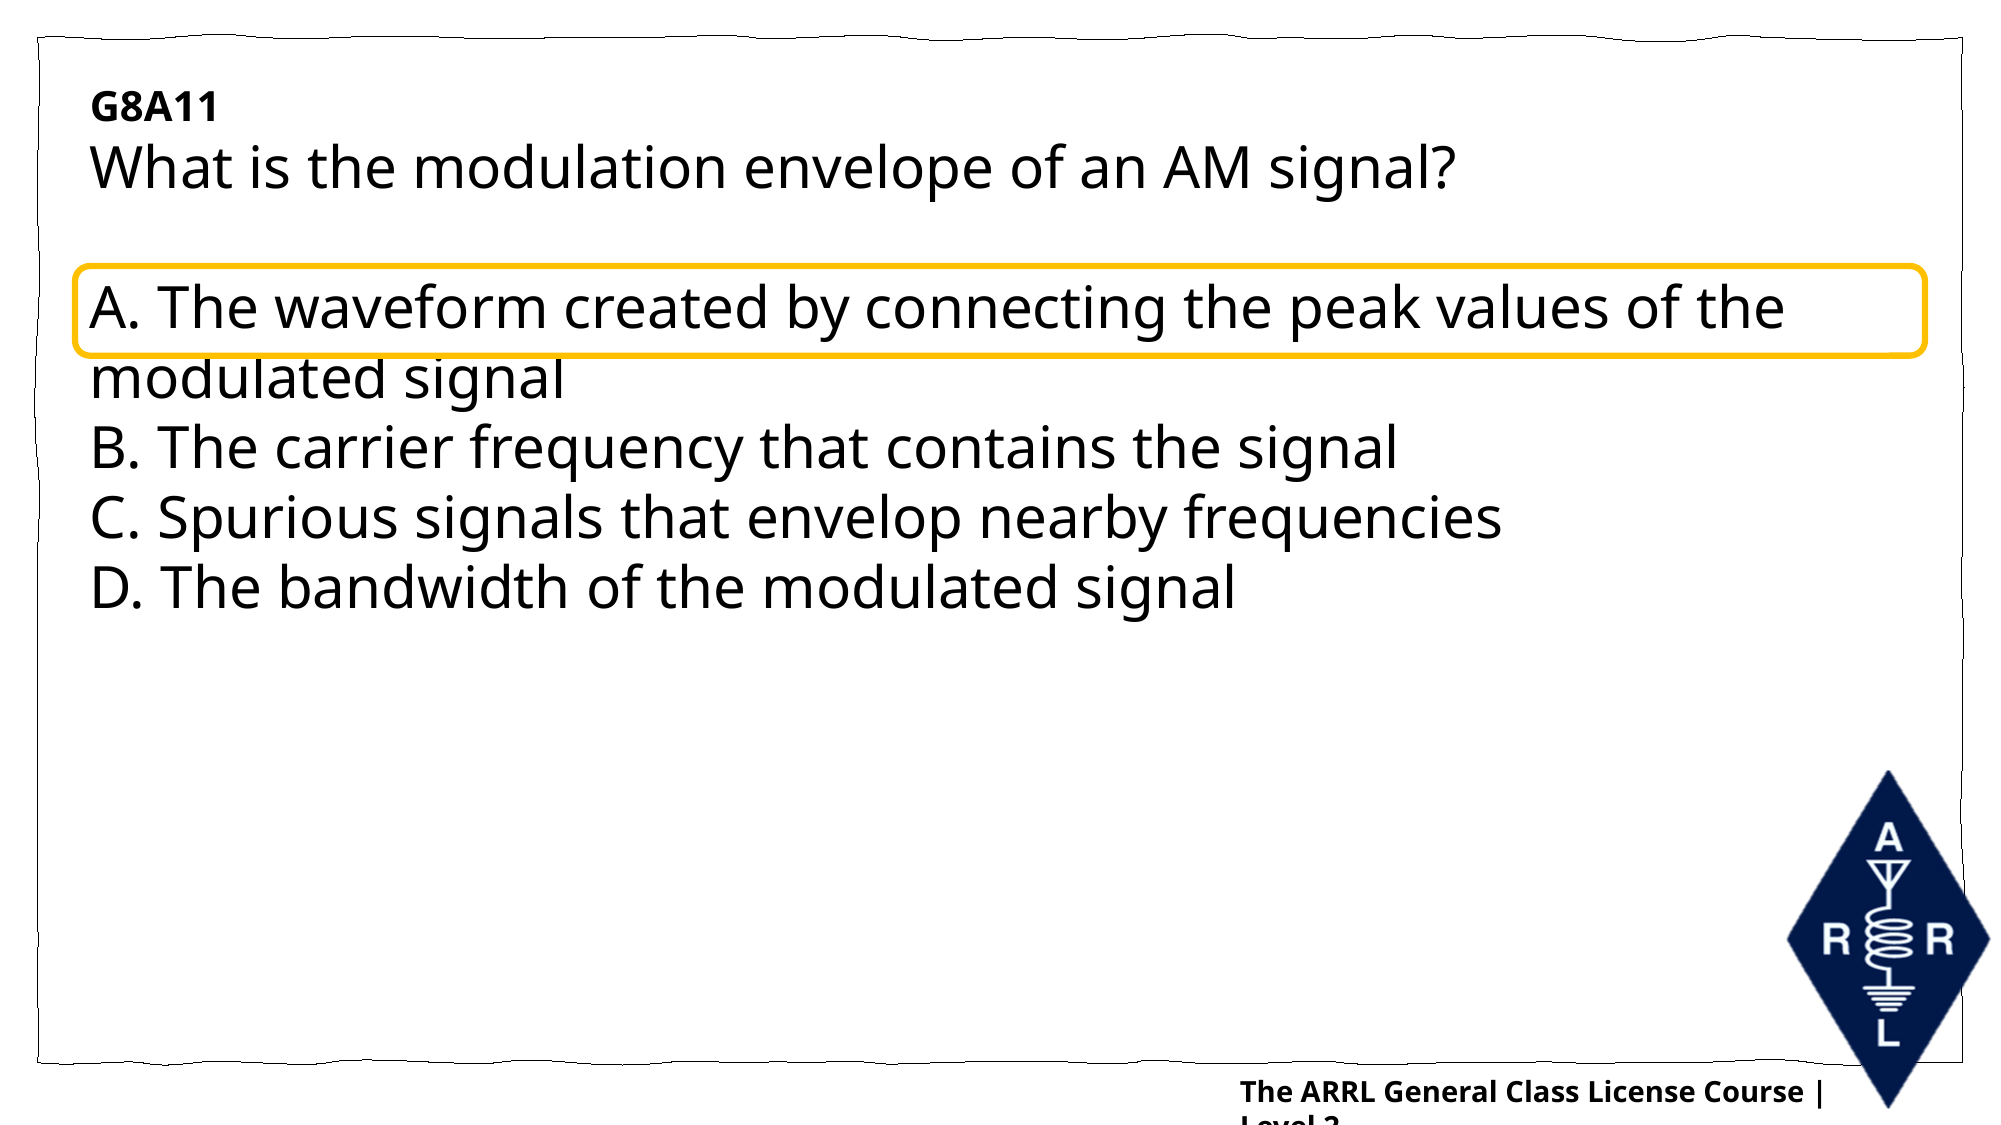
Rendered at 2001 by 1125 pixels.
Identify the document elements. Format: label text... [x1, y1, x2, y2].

text_box G8A11 What is the modulation envelope of an AM signal? A. The waveform created by connecting the peak values of the modulated signal B. The carrier frequency that contains the signal C. Spurious signals that envelop nearby frequencies D. The bandwidth of the modulated signal [75, 72, 1850, 273]
picture [1773, 752, 1999, 1125]
text_box [73, 264, 1927, 357]
text_box G8A11 What is the modulation envelope of an AM signal? A. The waveform created by connecting the peak values of the modulated signal B. The carrier frequency that contains the signal C. Spurious signals that envelop nearby frequencies D. The bandwidth of the modulated signal [75, 349, 1850, 628]
